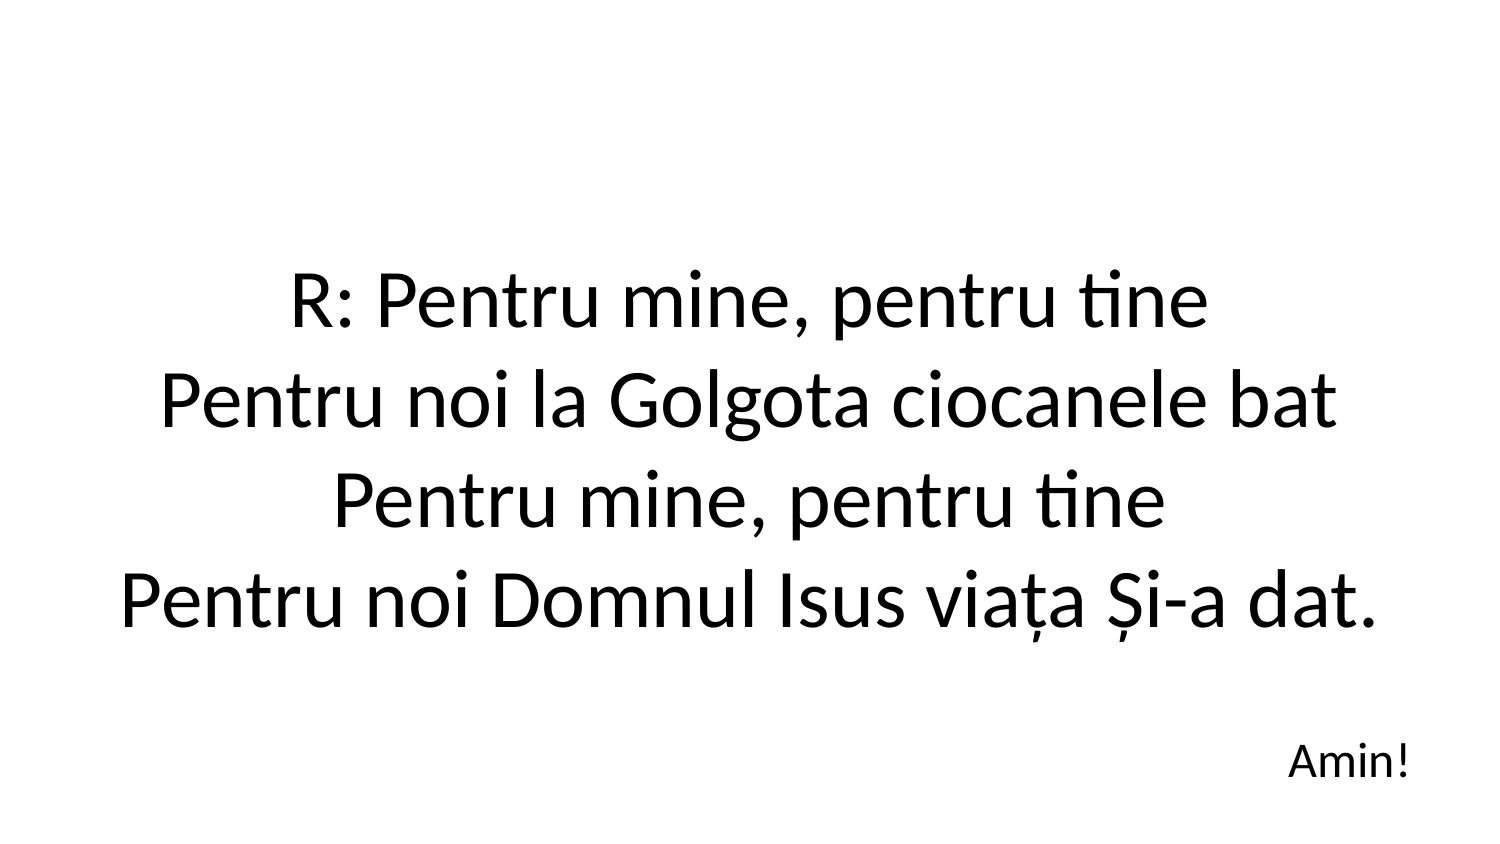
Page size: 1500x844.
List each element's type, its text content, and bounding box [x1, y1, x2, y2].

text_box Amin! [1273, 674, 1427, 795]
text_box R: Pentru mine, pentru tine Pentru noi la Golgota ciocanele bat Pentru mine, pentru tine Pentru noi Domnul Isus viața Și-a dat. [104, 192, 1395, 652]
